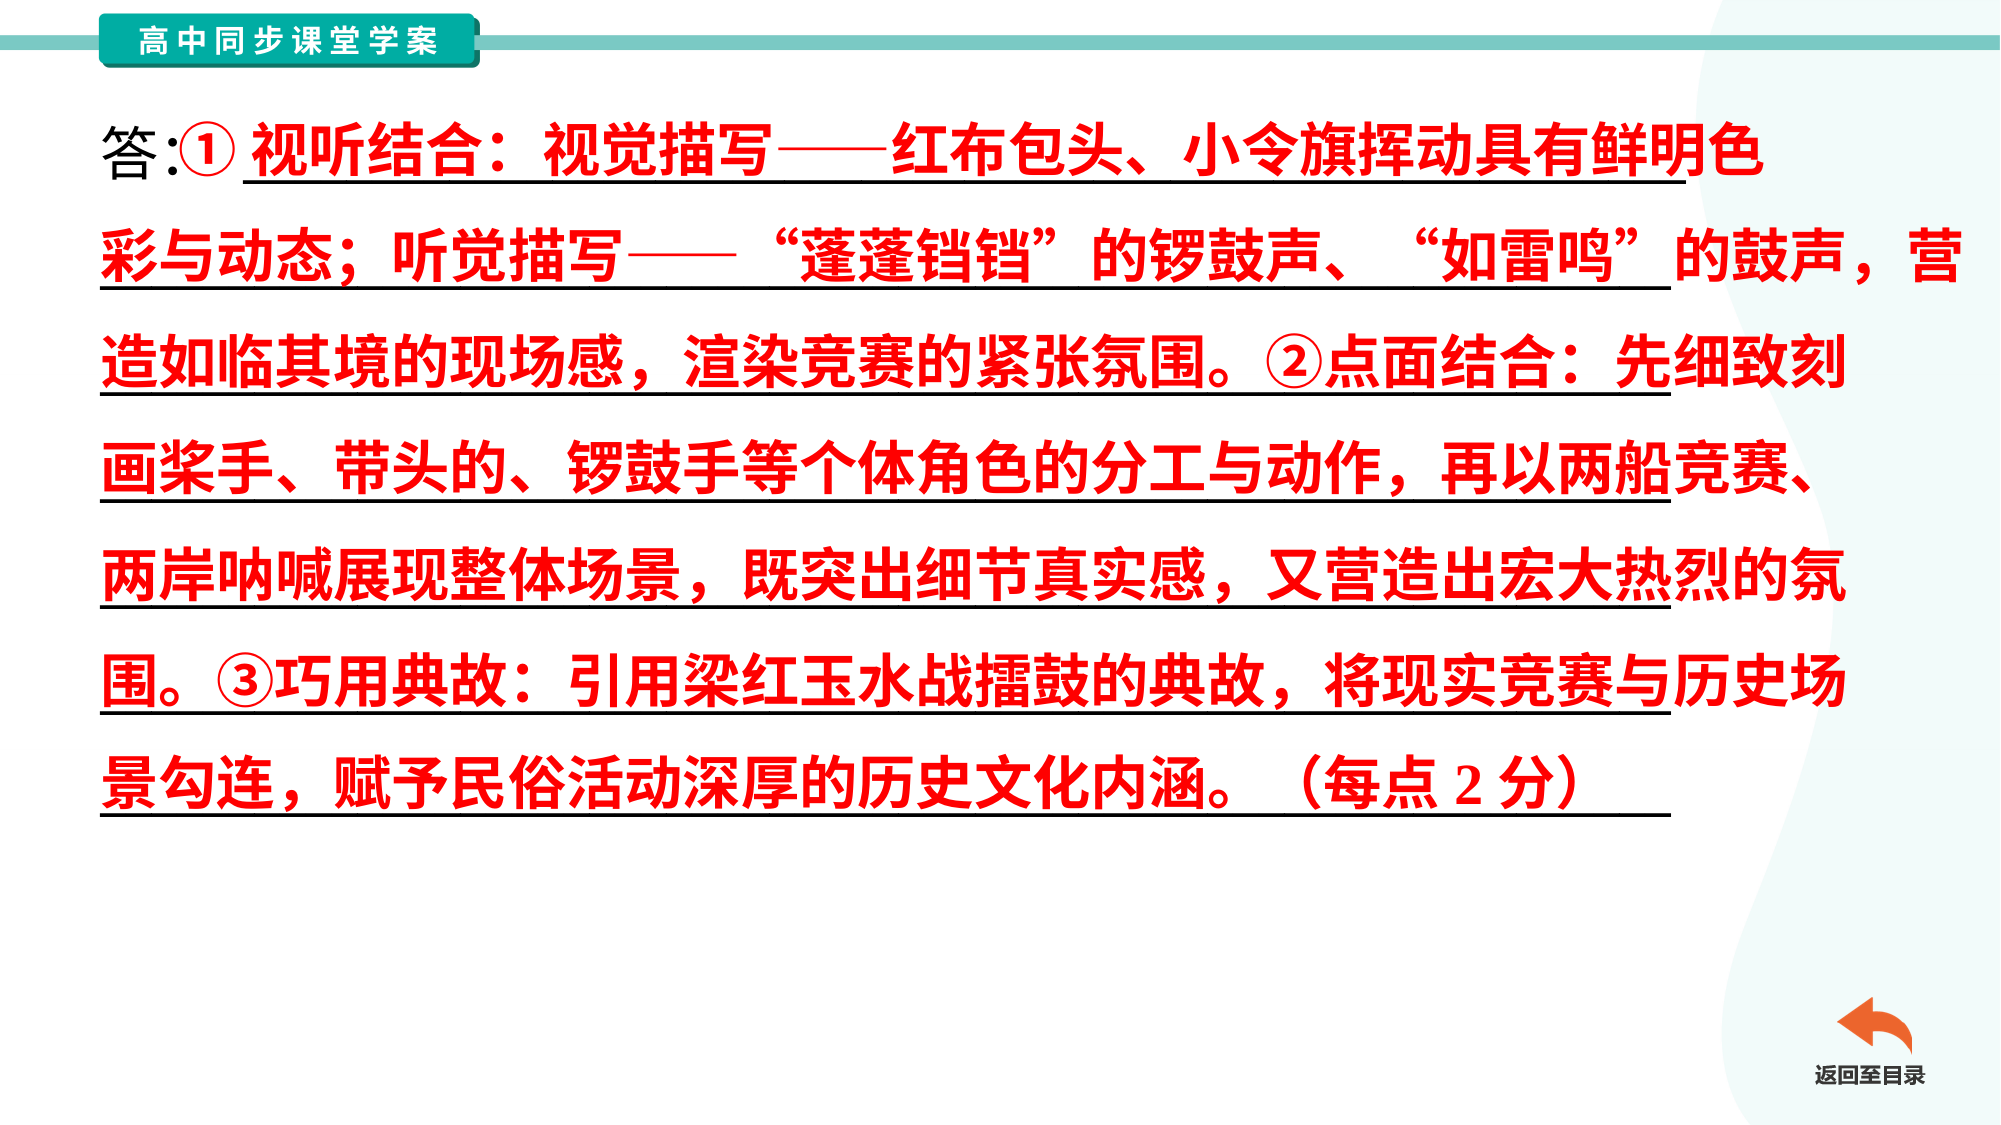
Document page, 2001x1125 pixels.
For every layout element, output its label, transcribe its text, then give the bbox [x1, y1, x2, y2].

text_box ①视听结合：视觉描写——红布包头、小令旗挥动具有鲜明色 彩与动态；听觉描写——“蓬蓬铛铛”的锣鼓声、“如雷鸣”的鼓声，营 造如临其境的现场感，渲染竞赛的紧张氛围。②点面结合：先细致刻 画桨手、带头的、锣鼓手等个体角色的分工与动作，再以两船竞赛、 两岸呐喊展现整体场景，既突出细节真实感，又营造出宏大热烈的氛 围。③巧用典故：引用梁红玉水战擂鼓的典故，将现实竞赛与历史场 景勾连，赋予民俗活动深厚的历史文化内涵。（每点2分） [100, 76, 1899, 806]
picture [0, 0, 2000, 1125]
